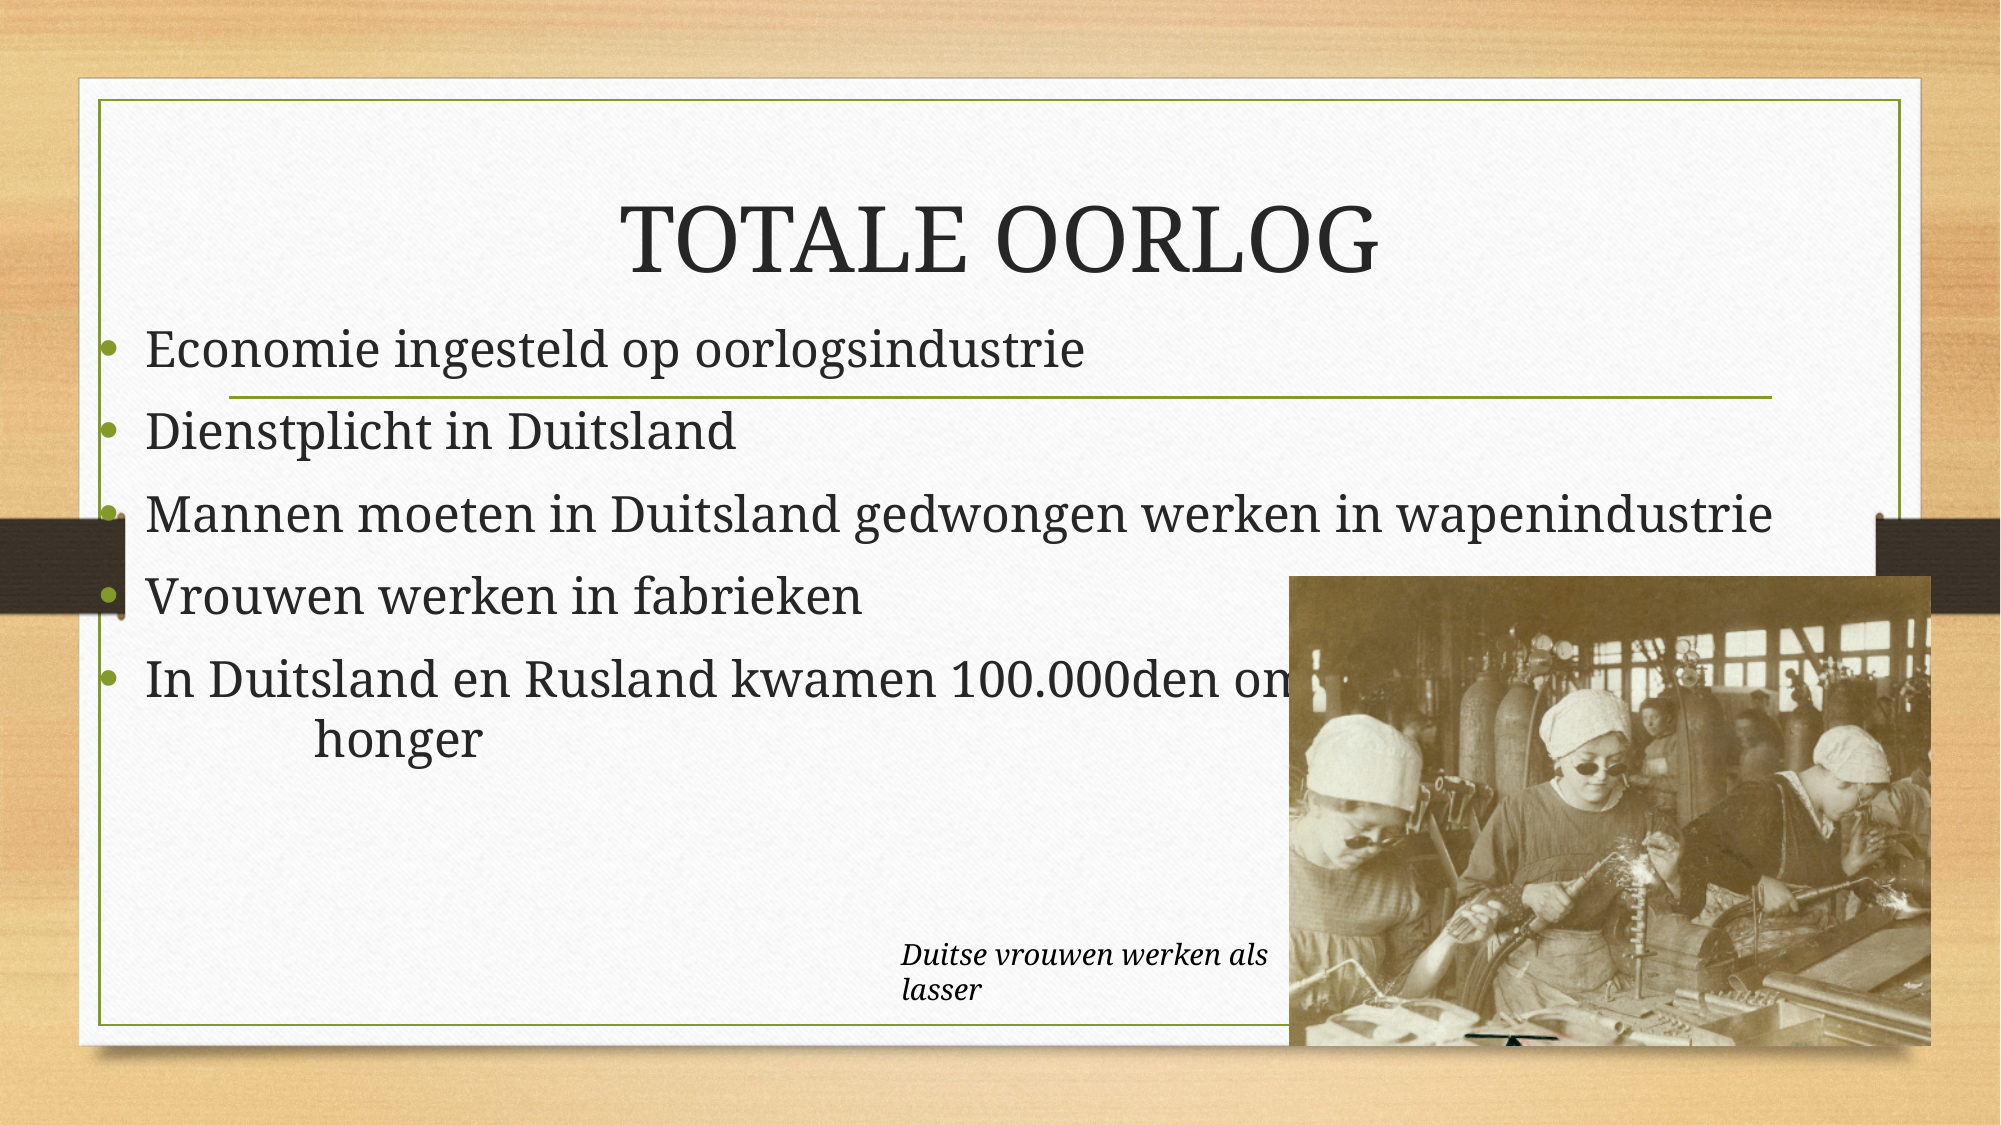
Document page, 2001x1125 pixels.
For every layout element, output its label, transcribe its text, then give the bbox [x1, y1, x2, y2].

list Economie ingesteld op oorlogsindustrie Dienstplicht in Duitsland Mannen moeten in Duitsland gedwongen werken in wapenindustrie Vrouwen werken in fabrieken In Duitsland en Rusland kwamen 100.000den om door honger [83, 309, 1911, 1047]
title TOTALE OORLOG [212, 161, 1788, 309]
picture [0, 0, 2001, 1125]
text_box Duitse vrouwen werken als lasser [886, 929, 1289, 1014]
